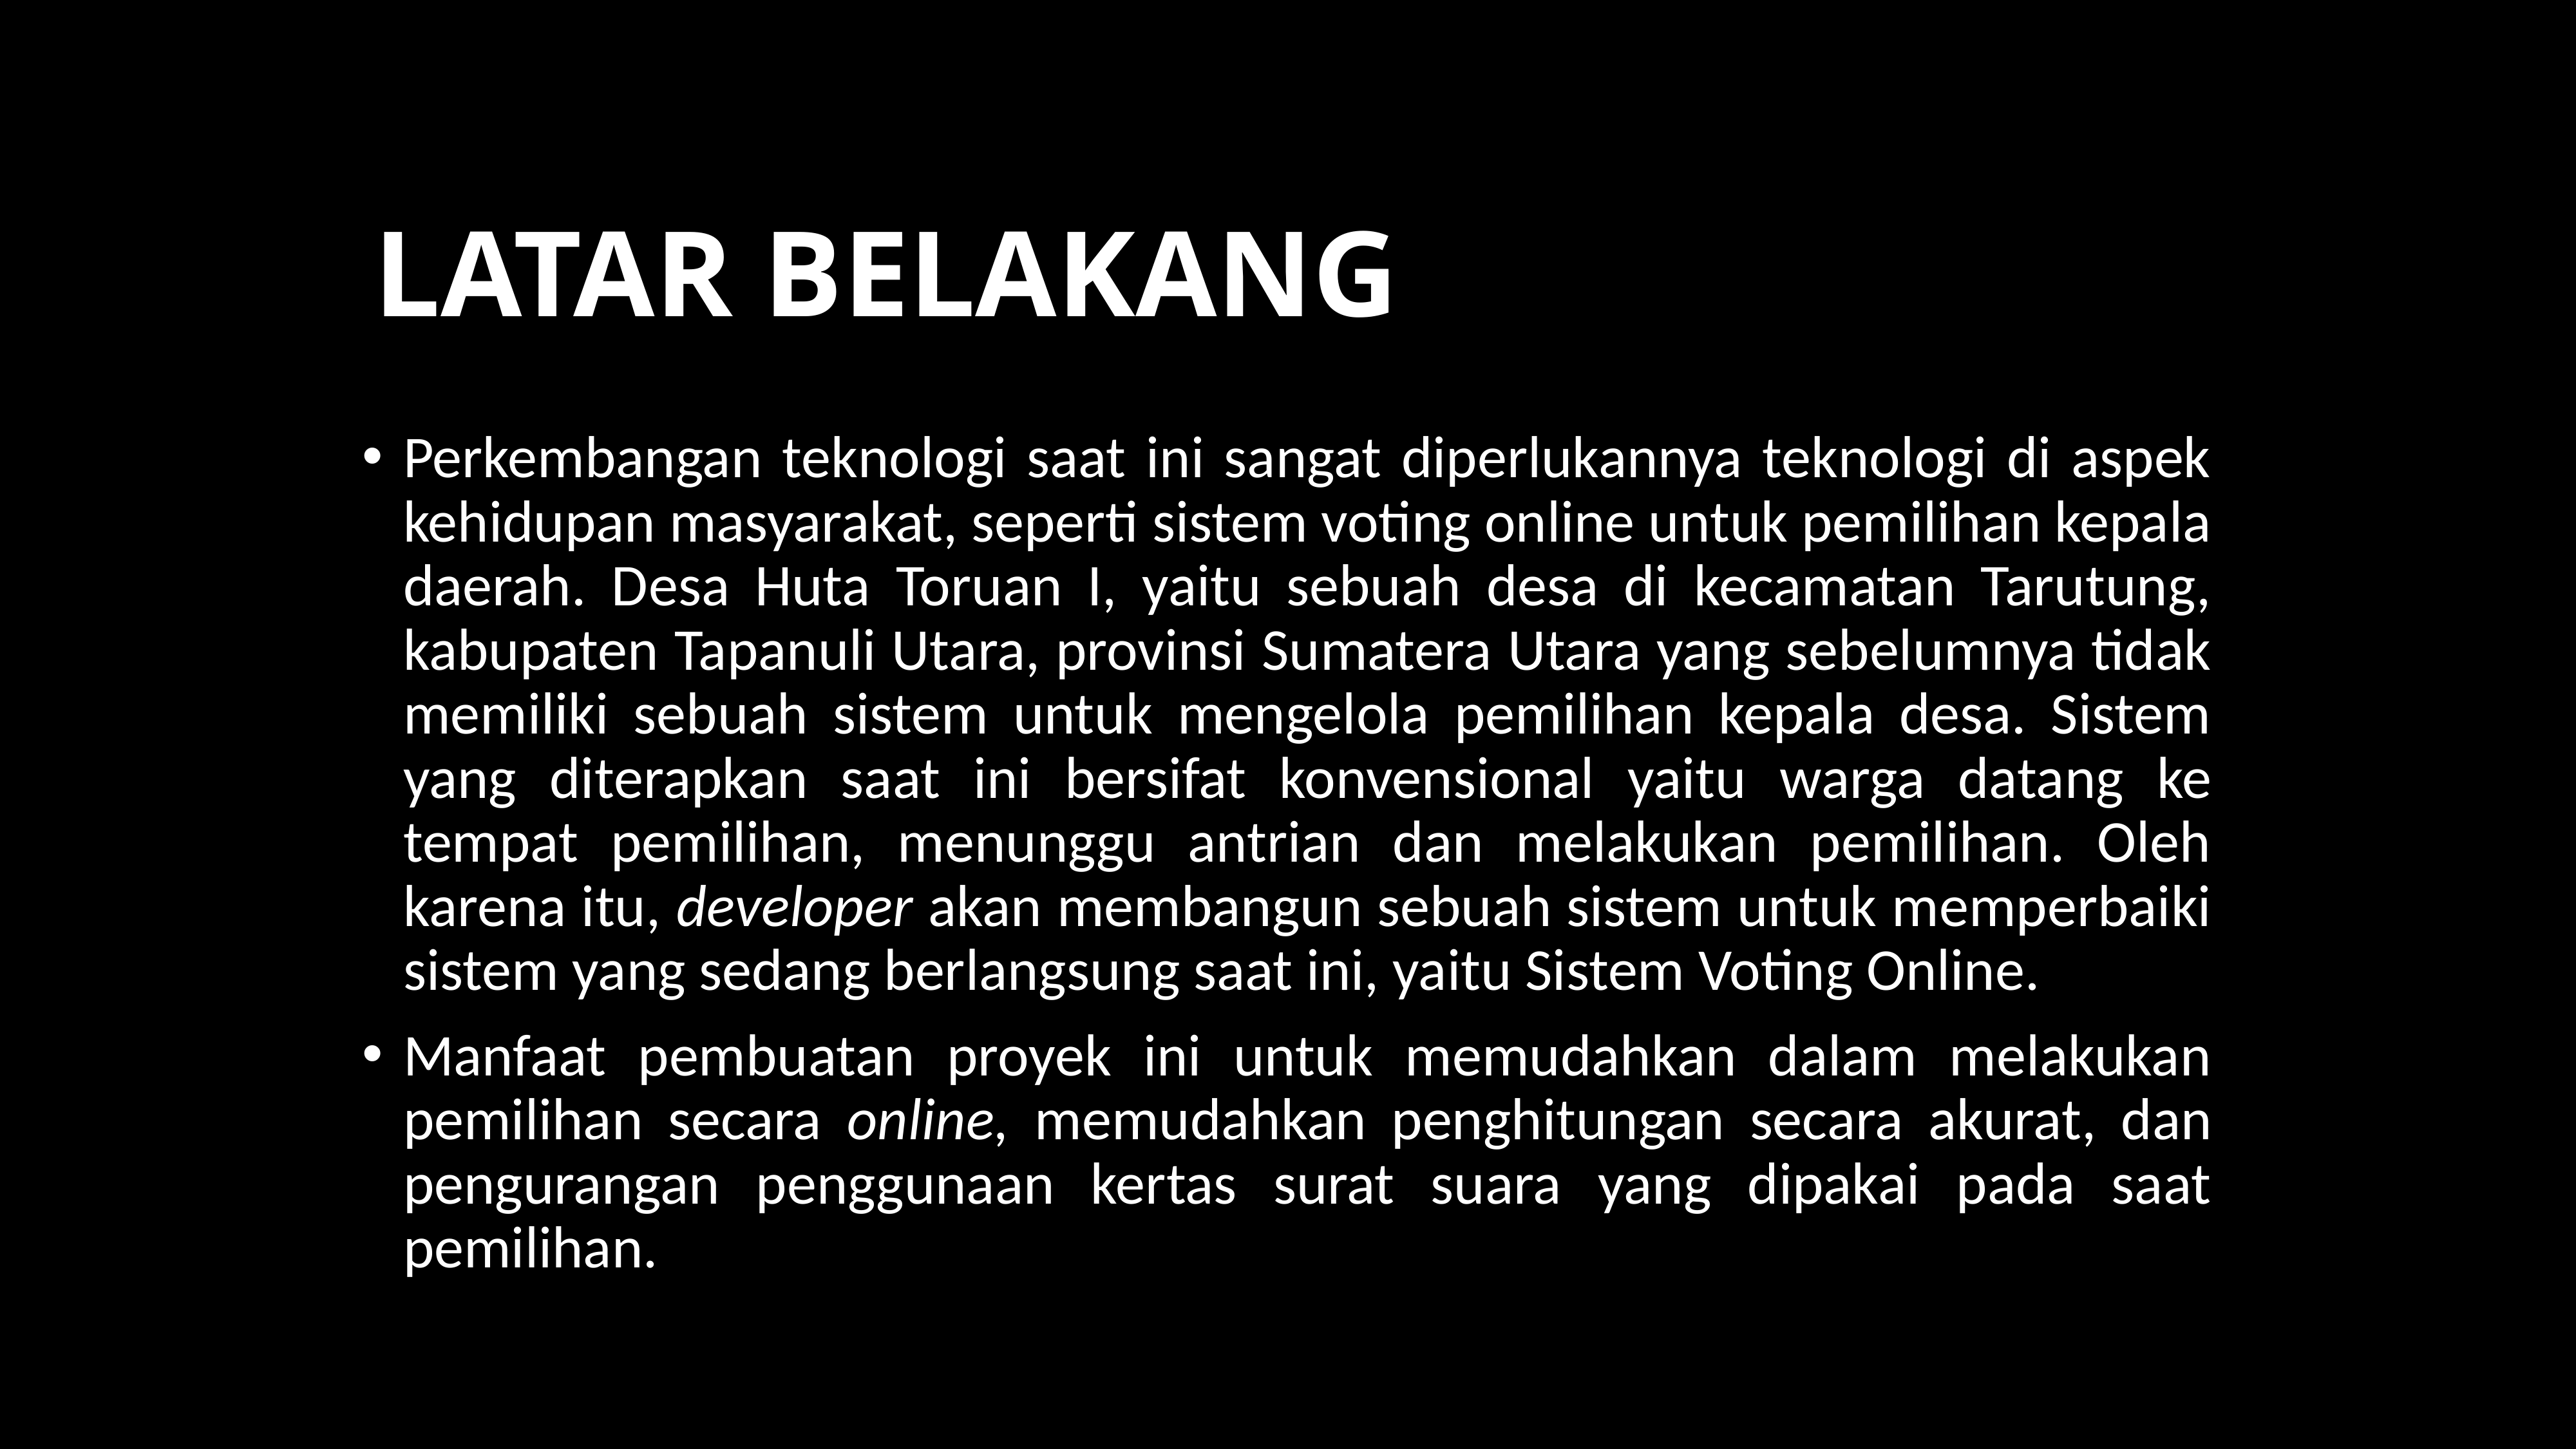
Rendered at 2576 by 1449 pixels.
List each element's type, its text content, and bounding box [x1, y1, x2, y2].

title LATAR BELAKANG [364, 167, 2212, 390]
list Perkembangan teknologi saat ini sangat diperlukannya teknologi di aspek kehidupan masyarakat, seperti sistem voting online untuk pemilihan kepala daerah. Desa Huta Toruan I, yaitu sebuah desa di kecamatan Tarutung, kabupaten Tapanuli Utara, provinsi Sumatera Utara yang sebelumnya tidak memiliki sebuah sistem untuk mengelola pemilihan kepala desa. Sistem yang diterapkan saat ini bersifat konvensional yaitu warga datang ke tempat pemilihan, menunggu antrian dan melakukan pemilihan. Oleh karena itu, developer akan membangun sebuah sistem untuk memperbaiki sistem yang sedang berlangsung saat ini, yaitu Sistem Voting Online. Manfaat pembuatan proyek ini untuk memudahkan dalam melakukan pemilihan secara online, memudahkan penghitungan secara akurat, dan pengurangan penggunaan kertas surat suara yang dipakai pada saat pemilihan. [352, 421, 2224, 1344]
